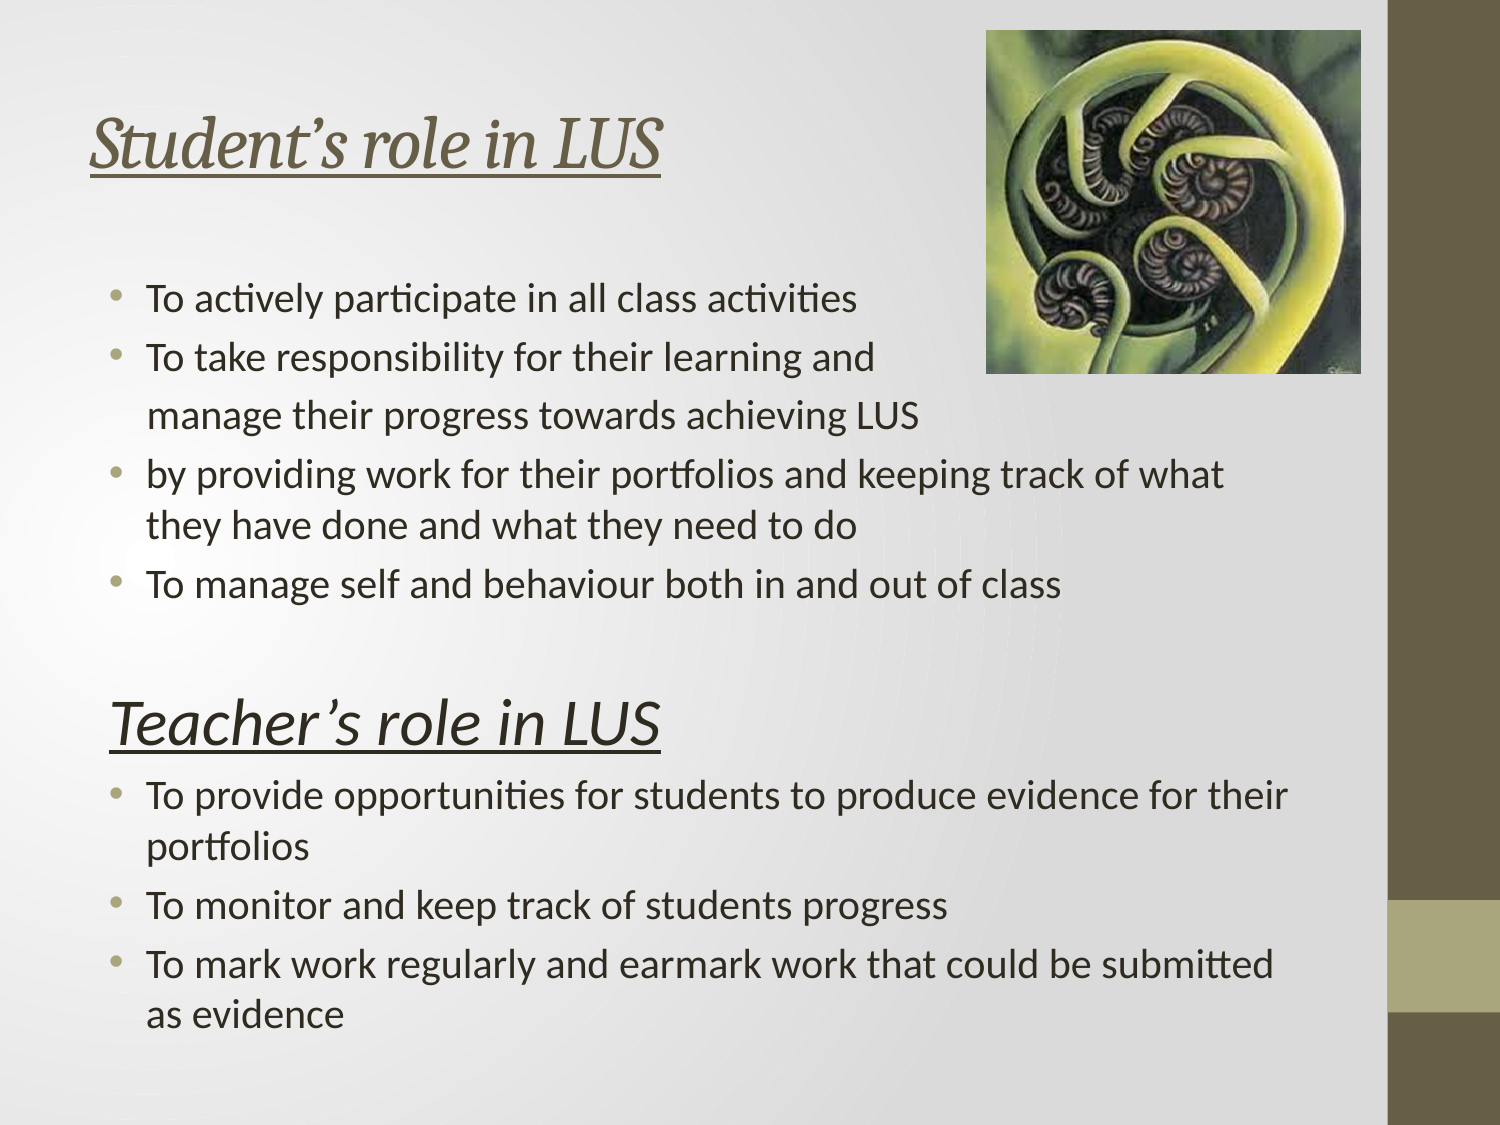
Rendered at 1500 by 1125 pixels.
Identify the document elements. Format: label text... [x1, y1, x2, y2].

picture [985, 30, 1362, 374]
list To actively participate in all class activities To take responsibility for their learning and manage their progress towards achieving LUS by providing work for their portfolios and keeping track of what they have done and what they need to do To manage self and behaviour both in and out of class Teacher’s role in LUS To provide opportunities for students to produce evidence for their portfolios To monitor and keep track of students progress To mark work regularly and earmark work that could be submitted as evidence [75, 262, 1325, 1050]
title Student’s role in LUS [75, 45, 982, 233]
